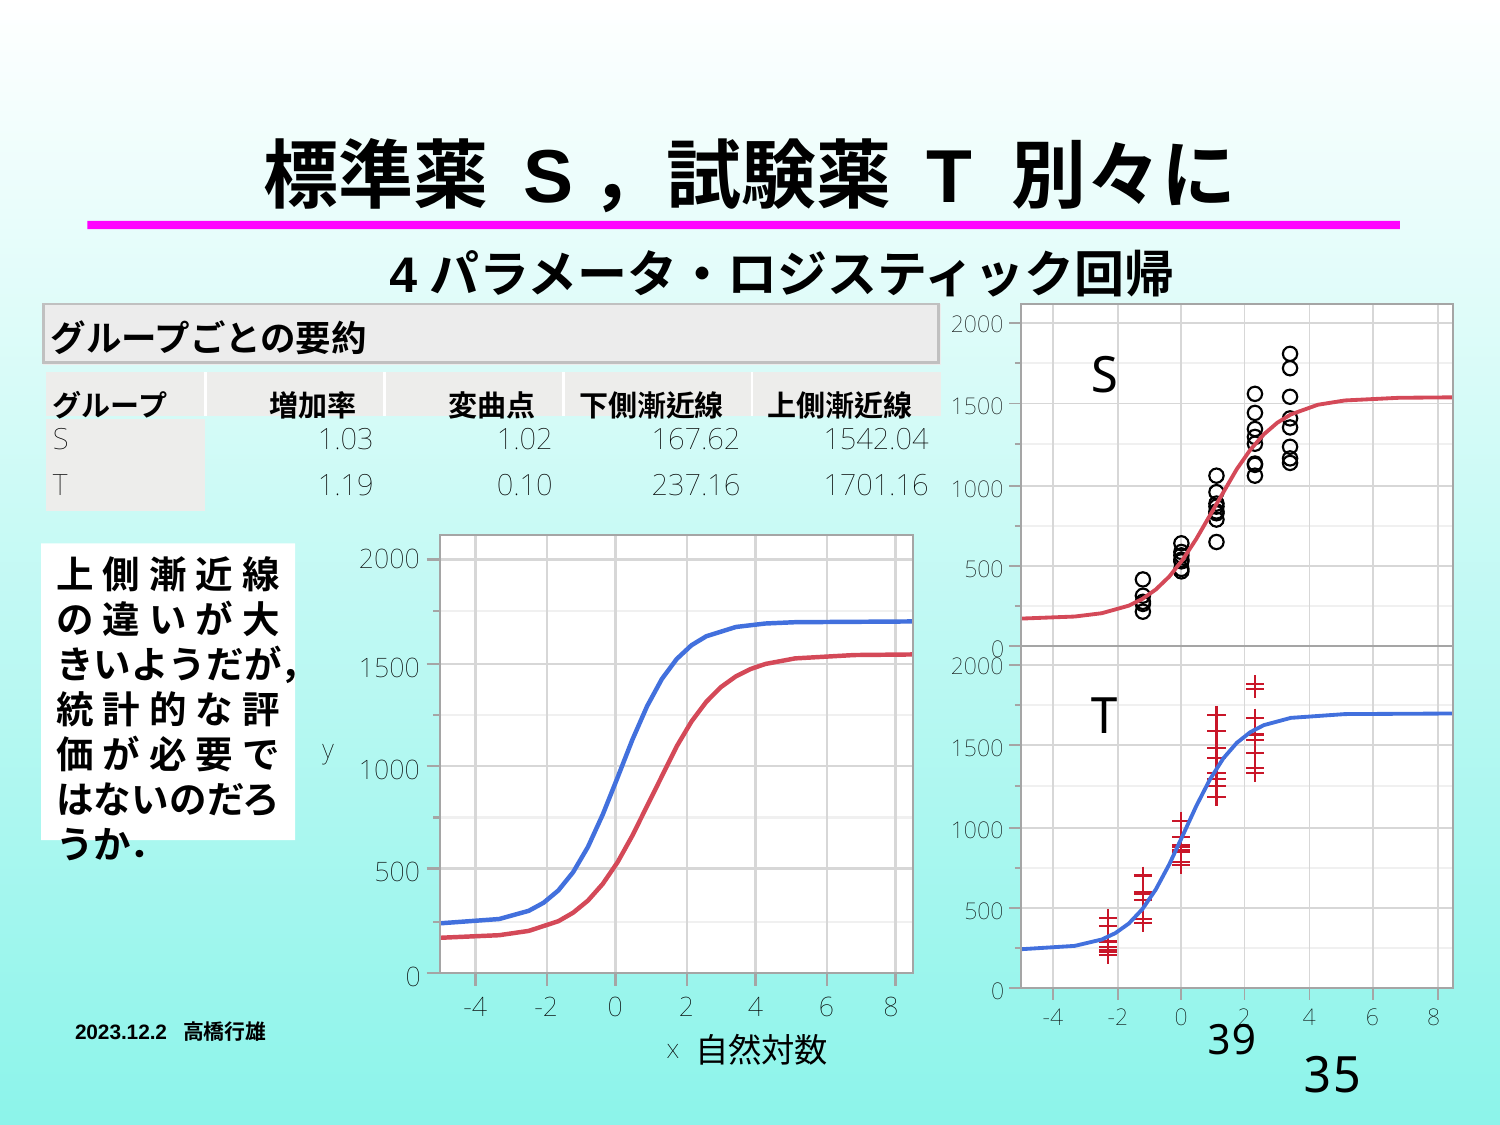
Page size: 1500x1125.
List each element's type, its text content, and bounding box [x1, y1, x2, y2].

text_box 上側漸近線の違いが大きいようだが，統計的な評価が必要ではないのだろうか． [41, 543, 296, 841]
list 4パラメータ・ロジスティック回帰 [112, 234, 1425, 297]
picture [9, 296, 1459, 1080]
title 標準薬 S，試験薬 T 別々に [112, 43, 1388, 225]
text_box 35 [1287, 1080, 1388, 1110]
